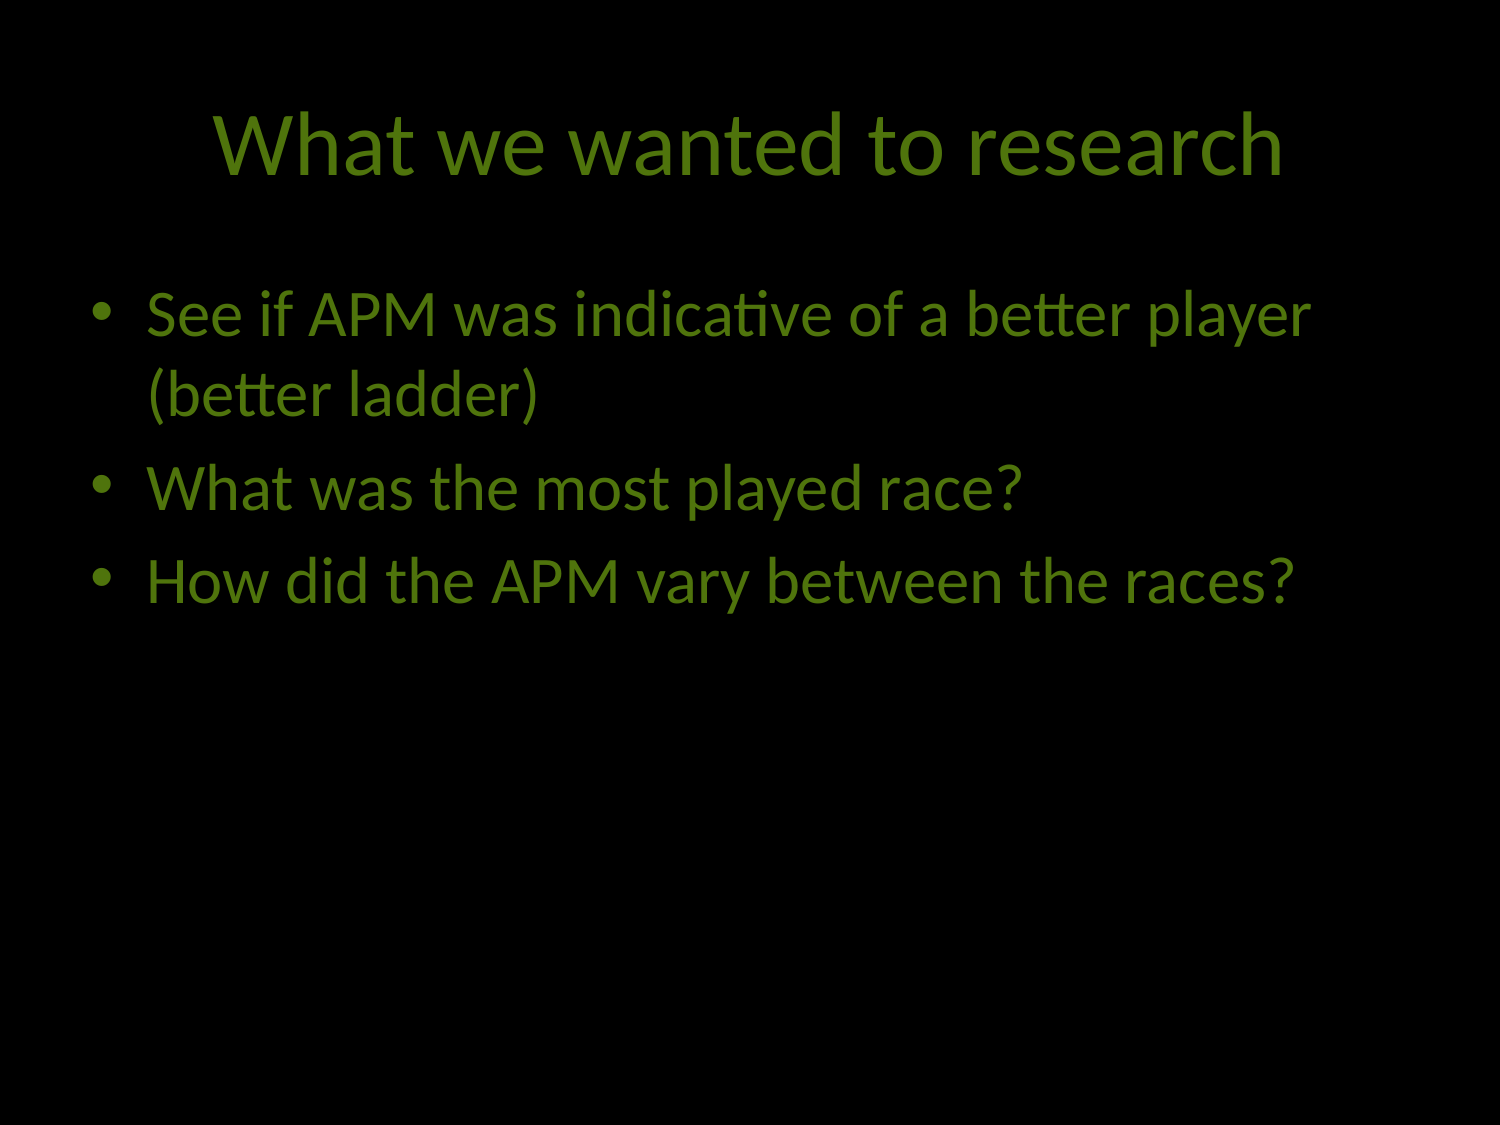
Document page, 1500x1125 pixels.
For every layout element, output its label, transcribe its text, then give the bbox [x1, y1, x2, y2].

title What we wanted to research [74, 44, 1426, 233]
list See if APM was indicative of a better player (better ladder) What was the most played race? How did the APM vary between the races? [74, 262, 1426, 1006]
